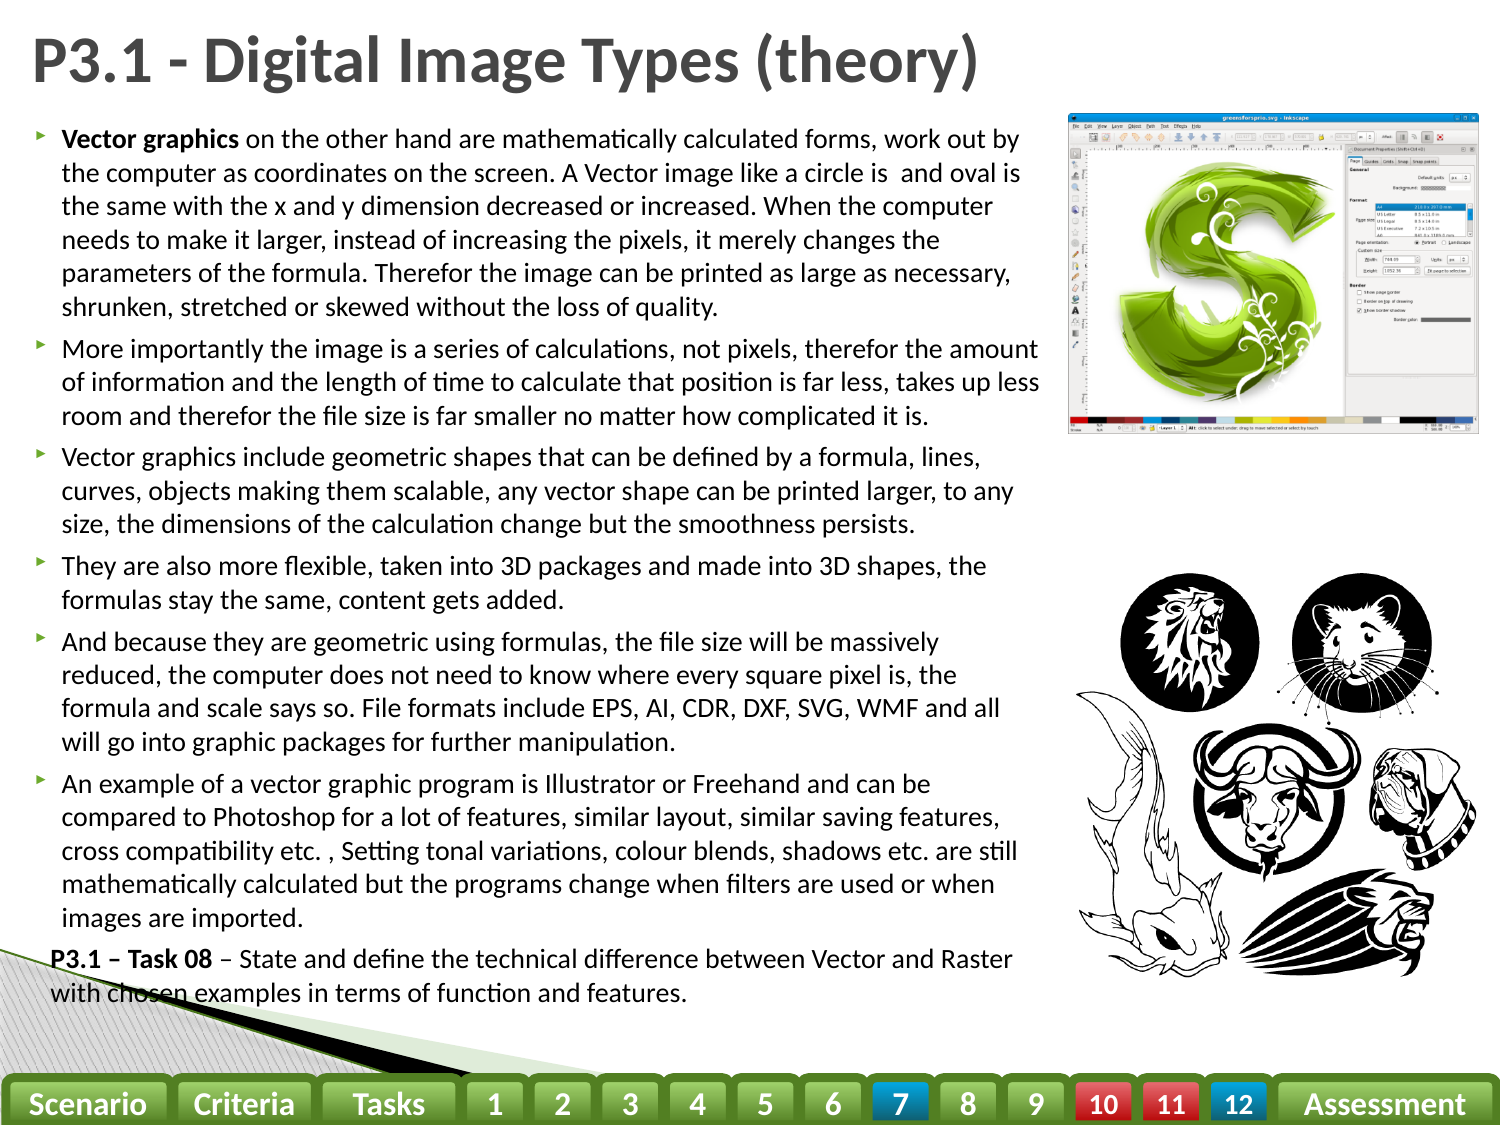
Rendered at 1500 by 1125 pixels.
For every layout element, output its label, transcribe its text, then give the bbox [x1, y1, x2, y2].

text_box P3.1 - Digital Image Types (theory) [17, 19, 1489, 94]
picture [1068, 568, 1483, 983]
picture [1068, 116, 1480, 434]
